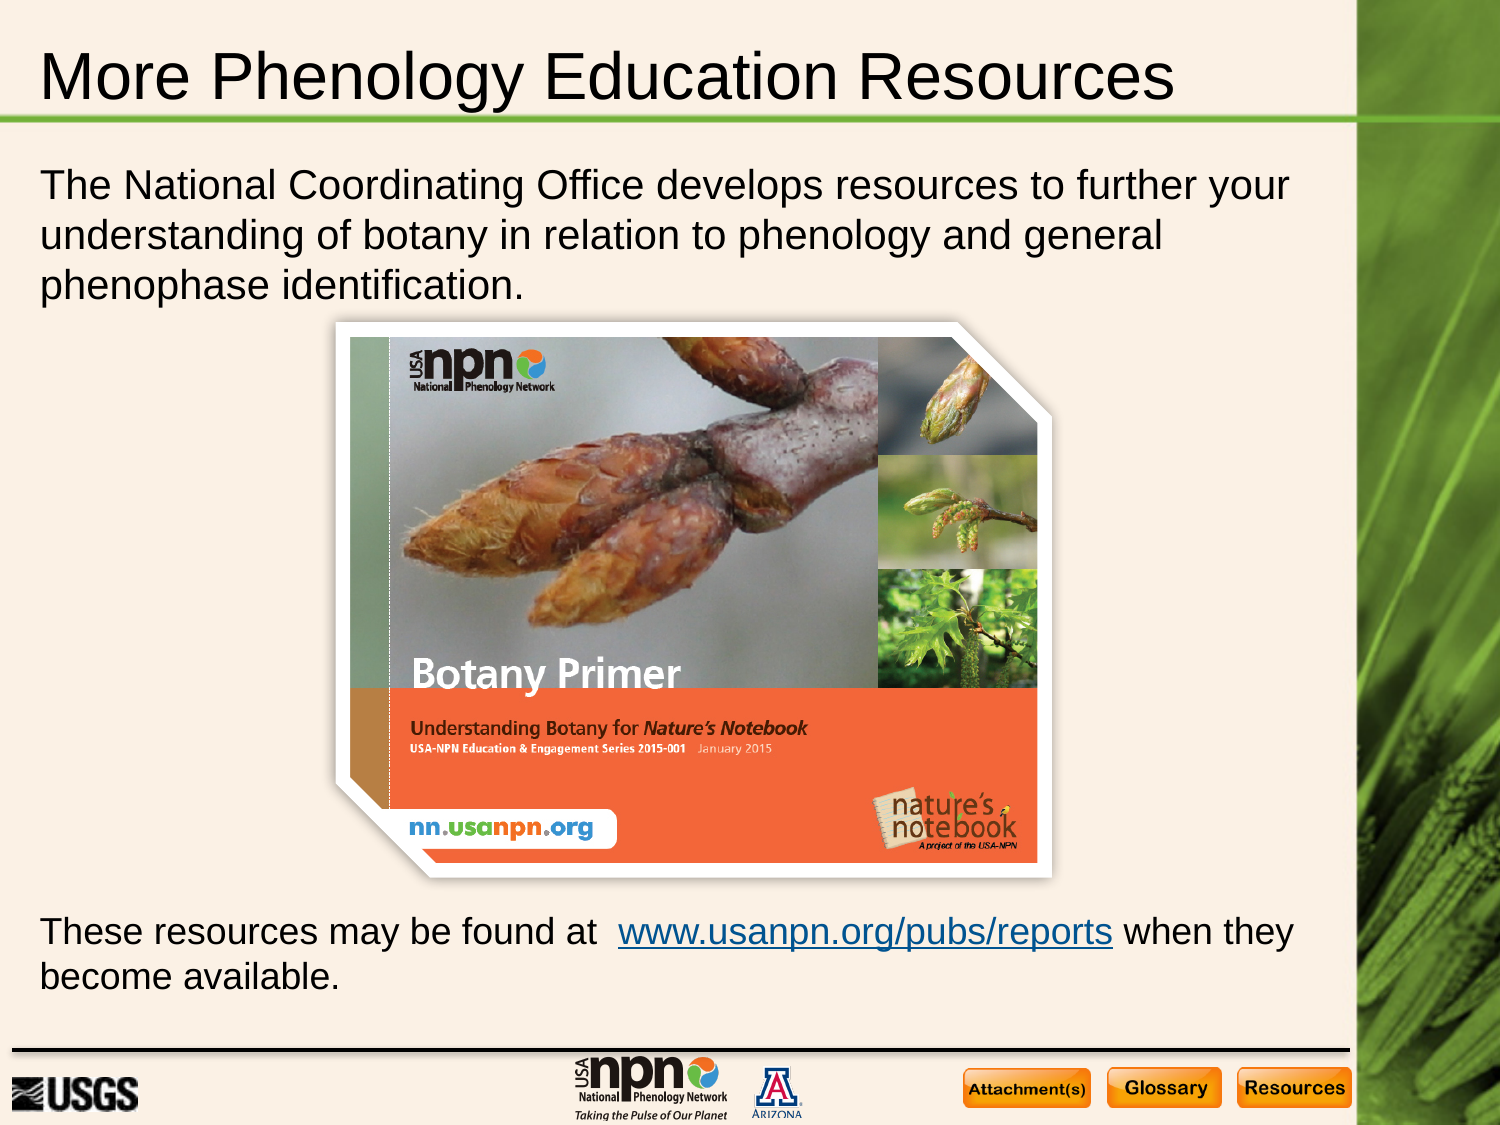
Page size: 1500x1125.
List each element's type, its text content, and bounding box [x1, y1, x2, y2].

list The National Coordinating Office develops resources to further your understanding of botany in relation to phenology and general phenophase identification. [24, 149, 1363, 1050]
text_box These resources may be found at www.usanpn.org/pubs/reports when they become available. [24, 899, 1313, 1005]
picture [0, 0, 1500, 1125]
title More Phenology Education Resources [24, 24, 1363, 125]
